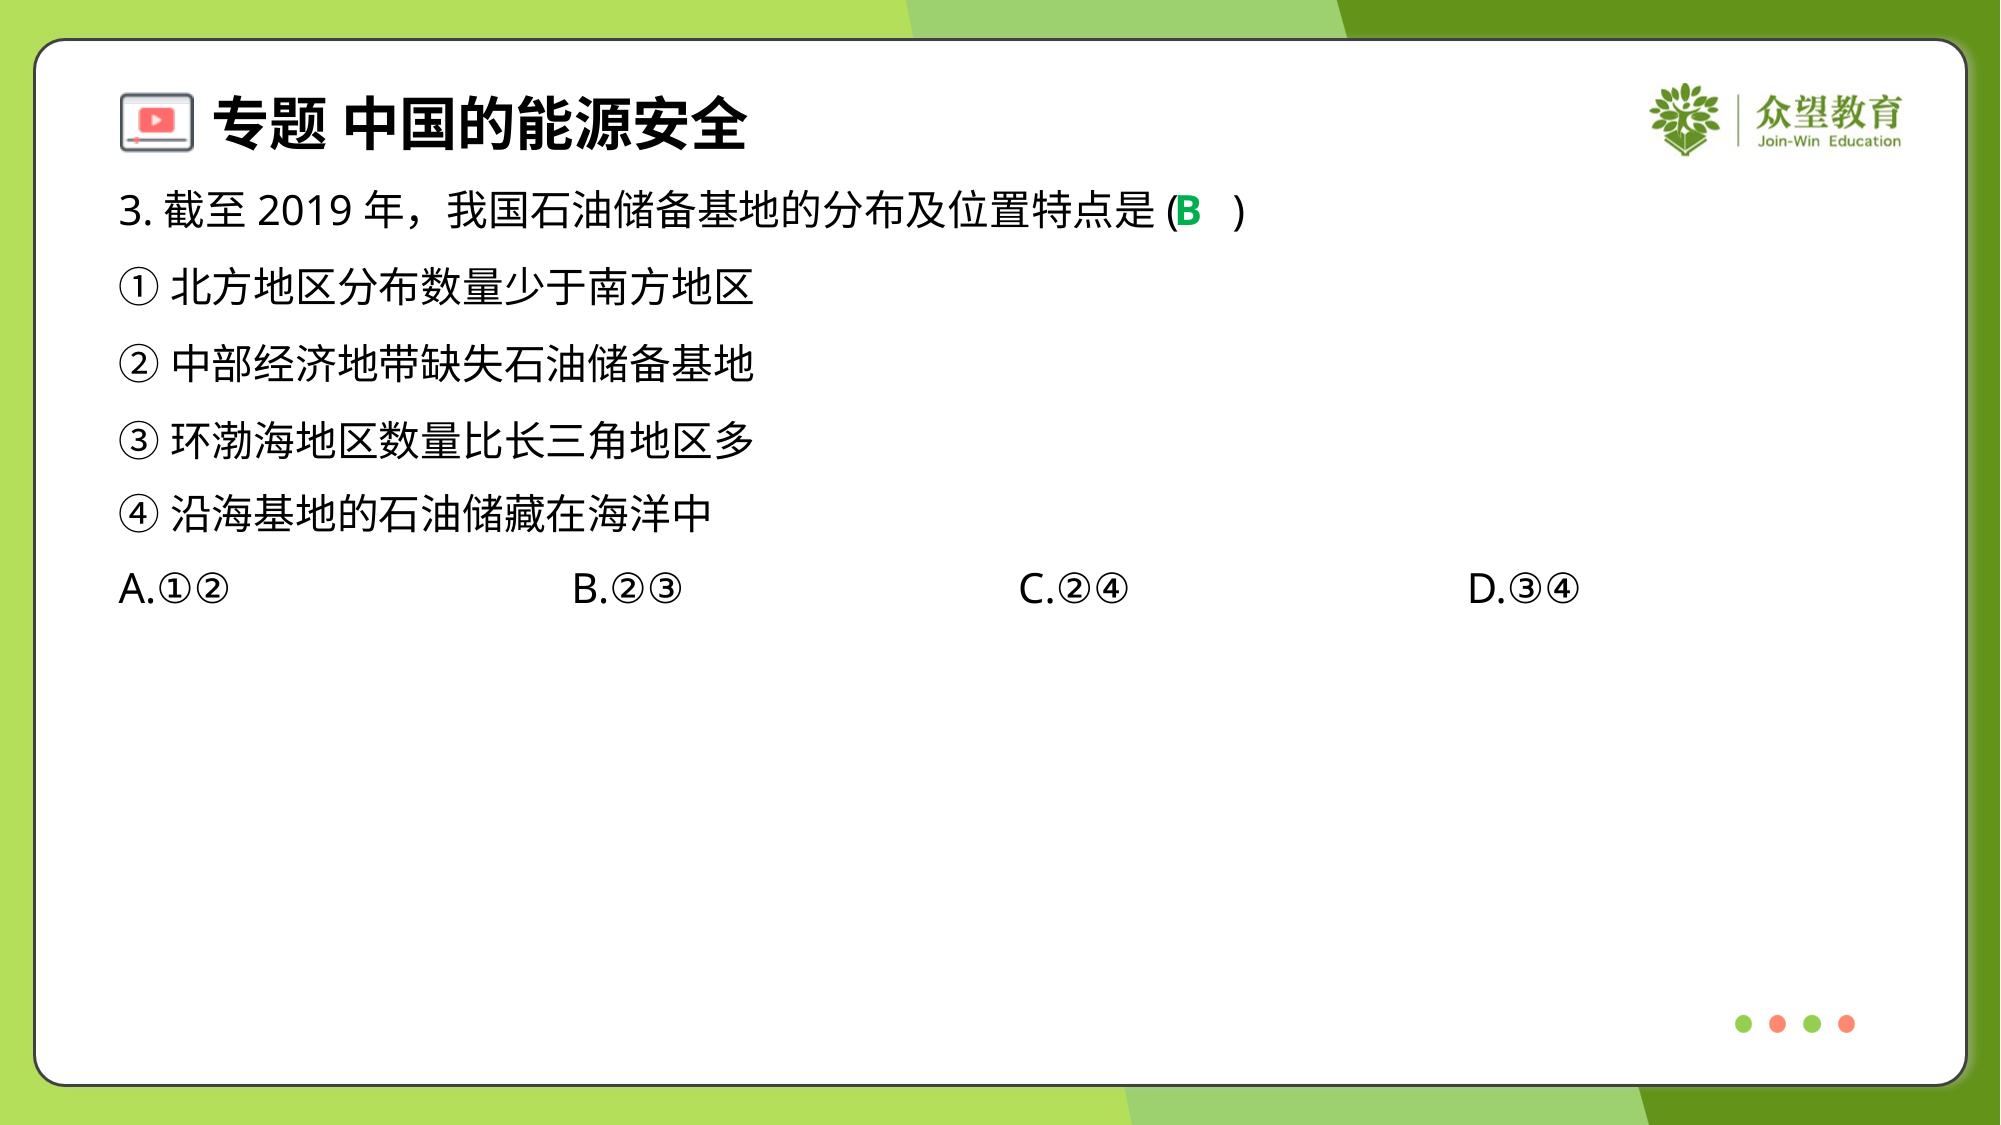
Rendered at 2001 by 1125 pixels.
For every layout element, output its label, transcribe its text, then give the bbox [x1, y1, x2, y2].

text_box B [1158, 158, 1218, 226]
text_box A.①② B.②③ C.②④ D.③④ [118, 536, 1883, 604]
text_box 3.截至2019年，我国石油储备基地的分布及位置特点是( ) [118, 158, 1158, 226]
picture [0, 0, 2000, 1125]
text_box ①北方地区分布数量少于南方地区 ②中部经济地带缺失石油储备基地 ③环渤海地区数量比长三角地区多 ④沿海基地的石油储藏在海洋中 [118, 235, 1883, 531]
text_box 3.截至2019年，我国石油储备基地的分布及位置特点是( ) [1218, 158, 1883, 226]
